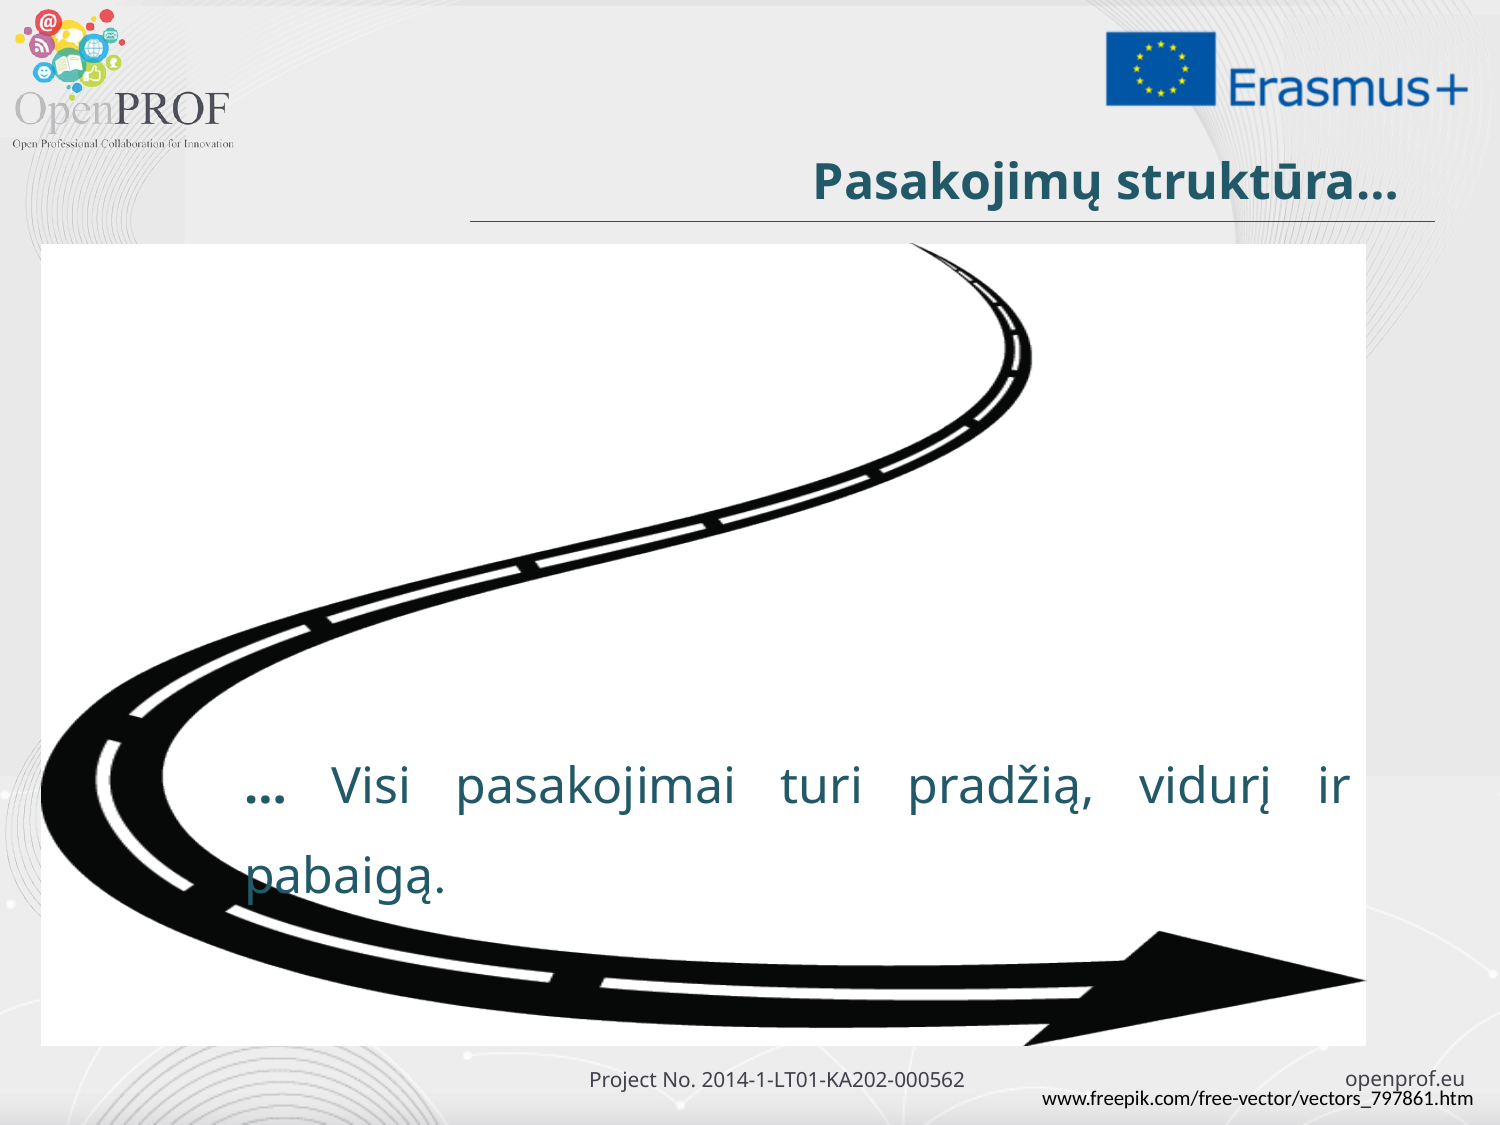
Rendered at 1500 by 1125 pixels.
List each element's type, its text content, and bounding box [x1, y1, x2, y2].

text_box Pasakojimų struktūra… [798, 142, 1414, 217]
text_box www.freepik.com/free-vector/vectors_797861.htm [1027, 1077, 1489, 1117]
picture [0, 0, 1500, 1125]
